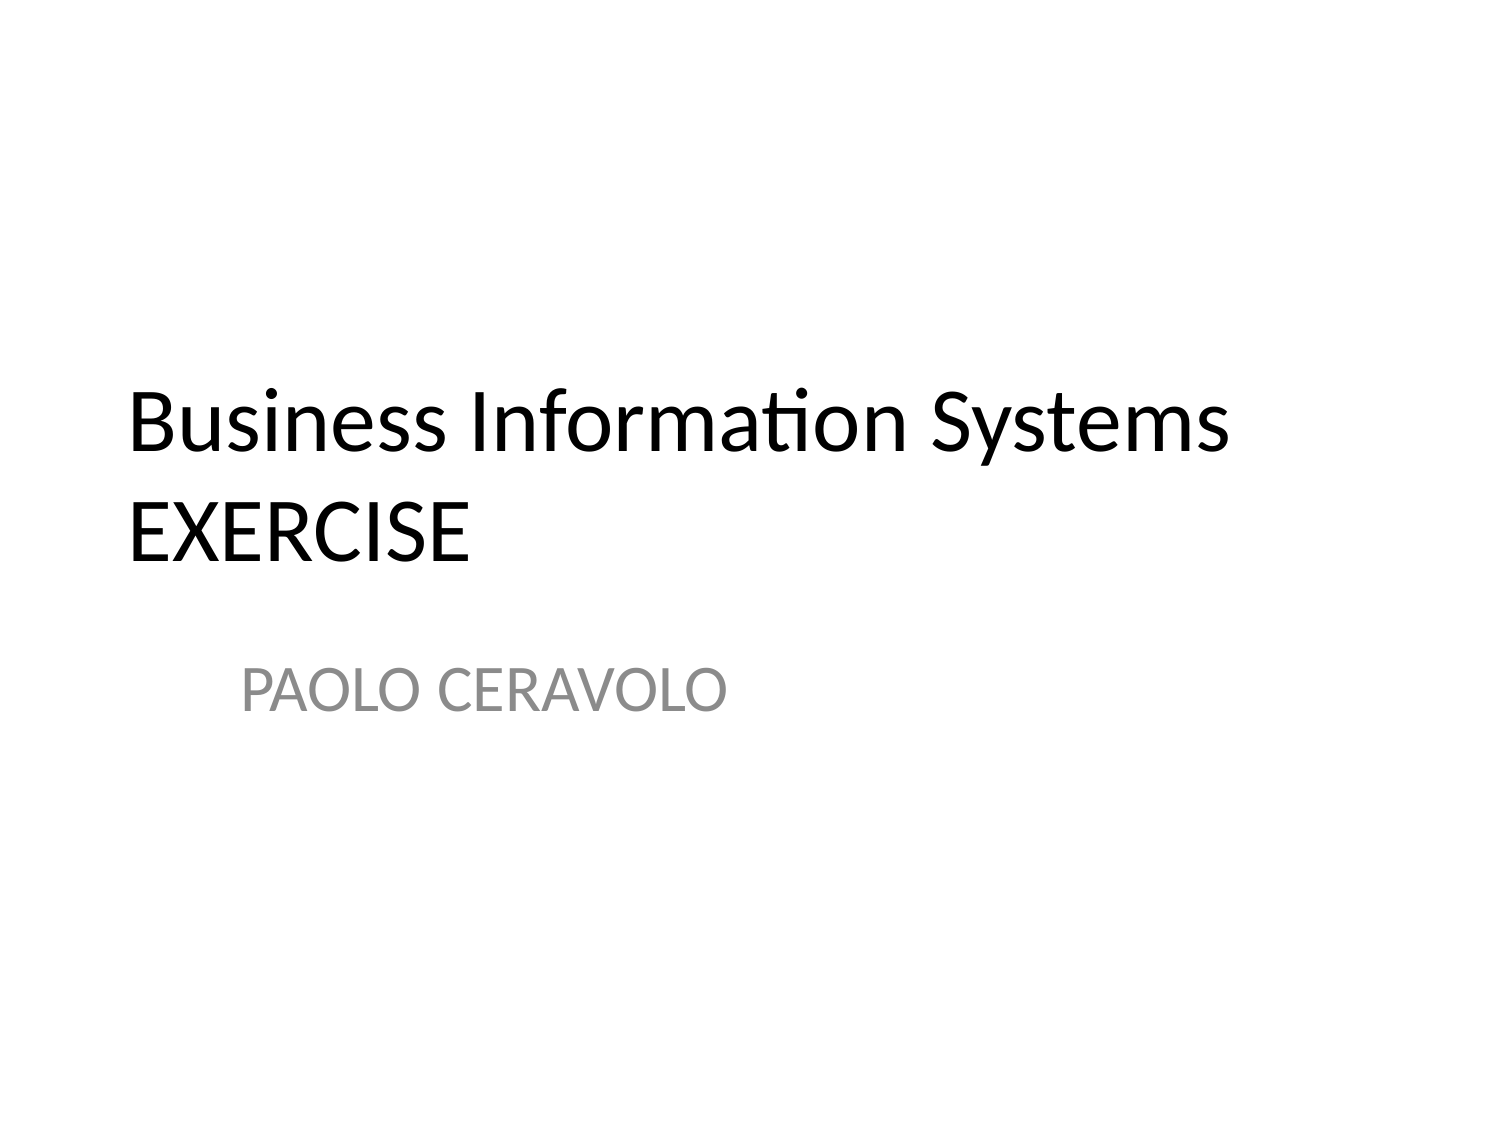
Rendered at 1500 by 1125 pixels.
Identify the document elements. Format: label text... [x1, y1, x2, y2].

title Business Information Systems EXERCISE [112, 349, 1388, 591]
subtitle PAOLO CERAVOLO [225, 637, 1275, 925]
